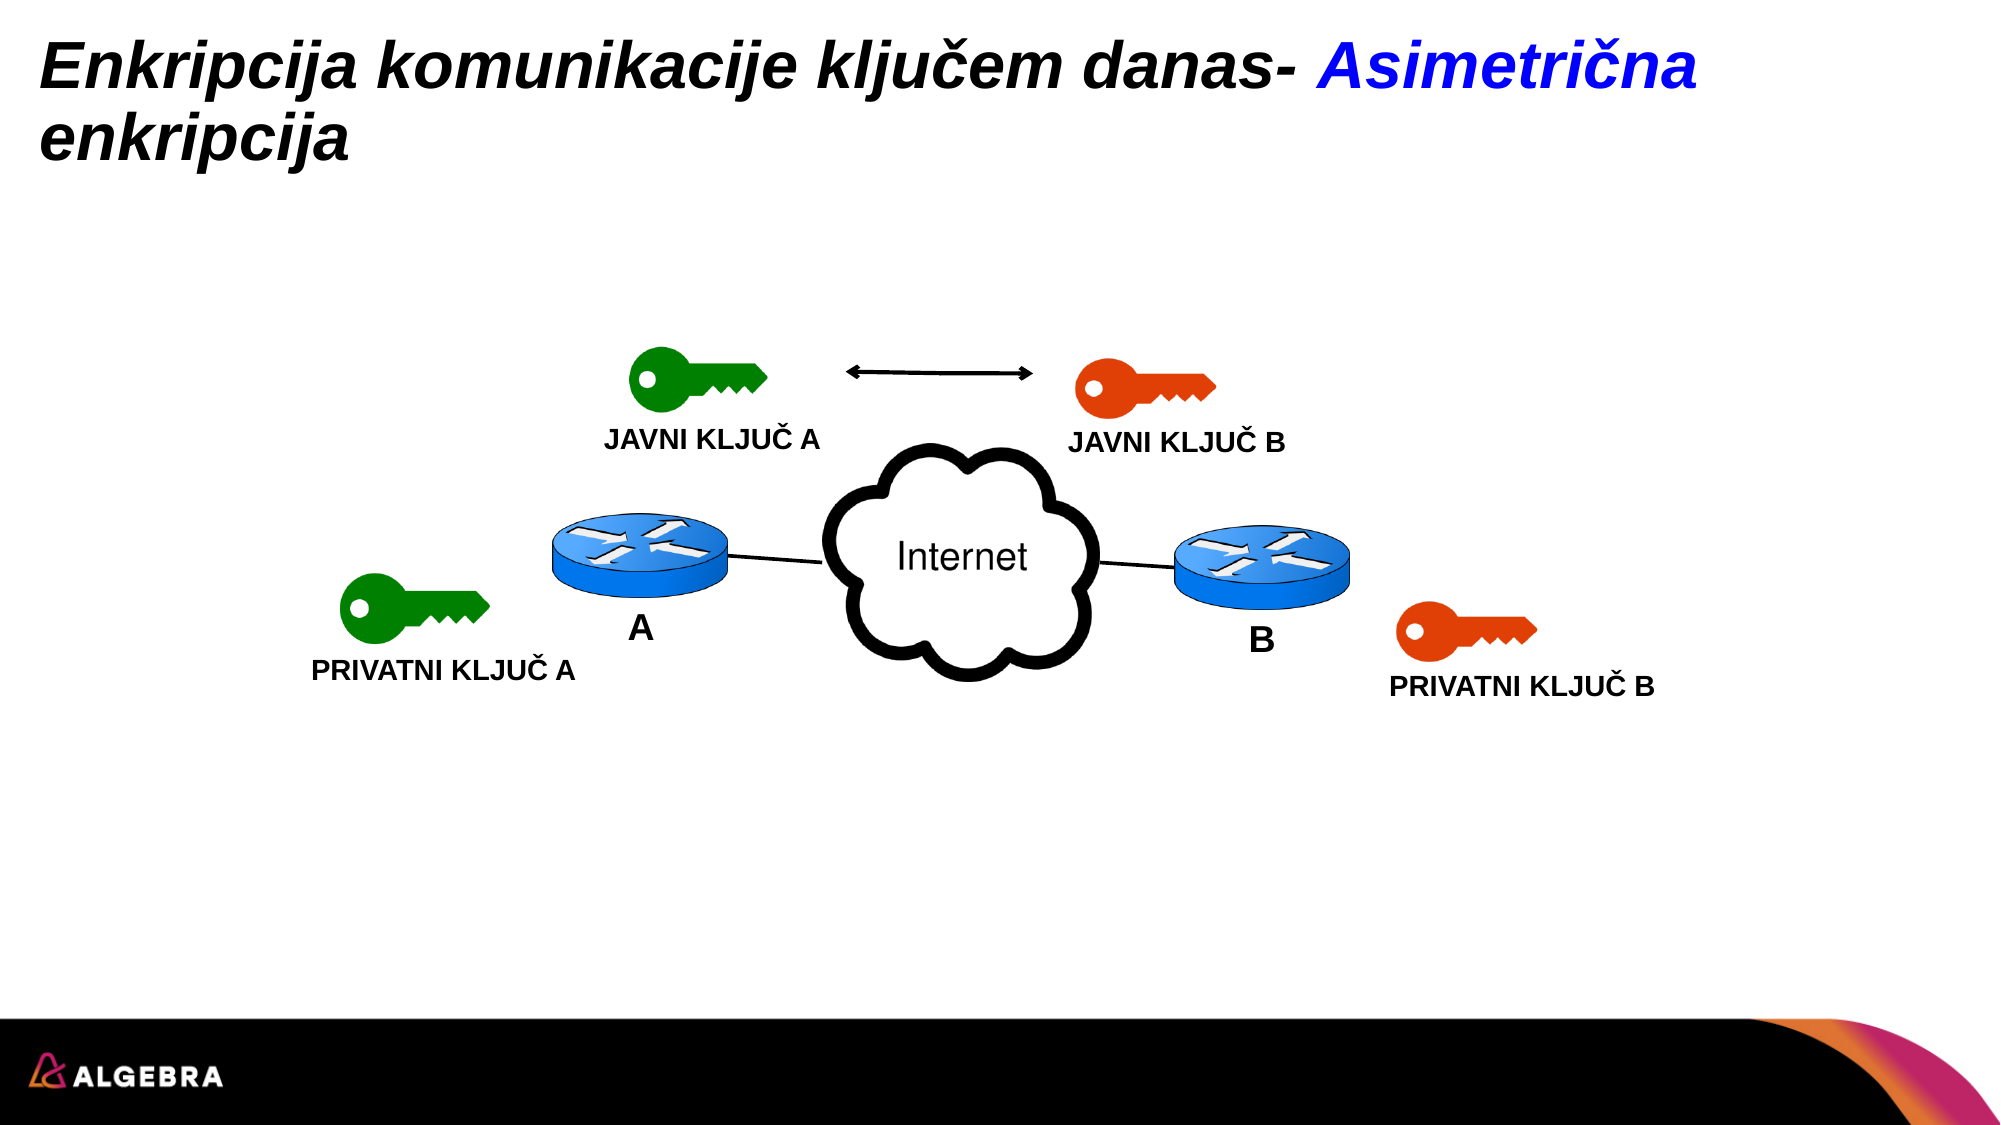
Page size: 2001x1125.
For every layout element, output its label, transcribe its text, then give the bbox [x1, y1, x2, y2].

text_box A [612, 598, 670, 656]
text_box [1099, 562, 1175, 568]
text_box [1052, 317, 1303, 467]
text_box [727, 555, 823, 563]
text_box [294, 525, 593, 695]
picture [0, 0, 2001, 1125]
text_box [587, 302, 838, 464]
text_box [1372, 560, 1673, 711]
title Enkripcija komunikacije ključem danas- Asimetrična enkripcija [39, 23, 1989, 120]
text_box B [1233, 610, 1291, 668]
